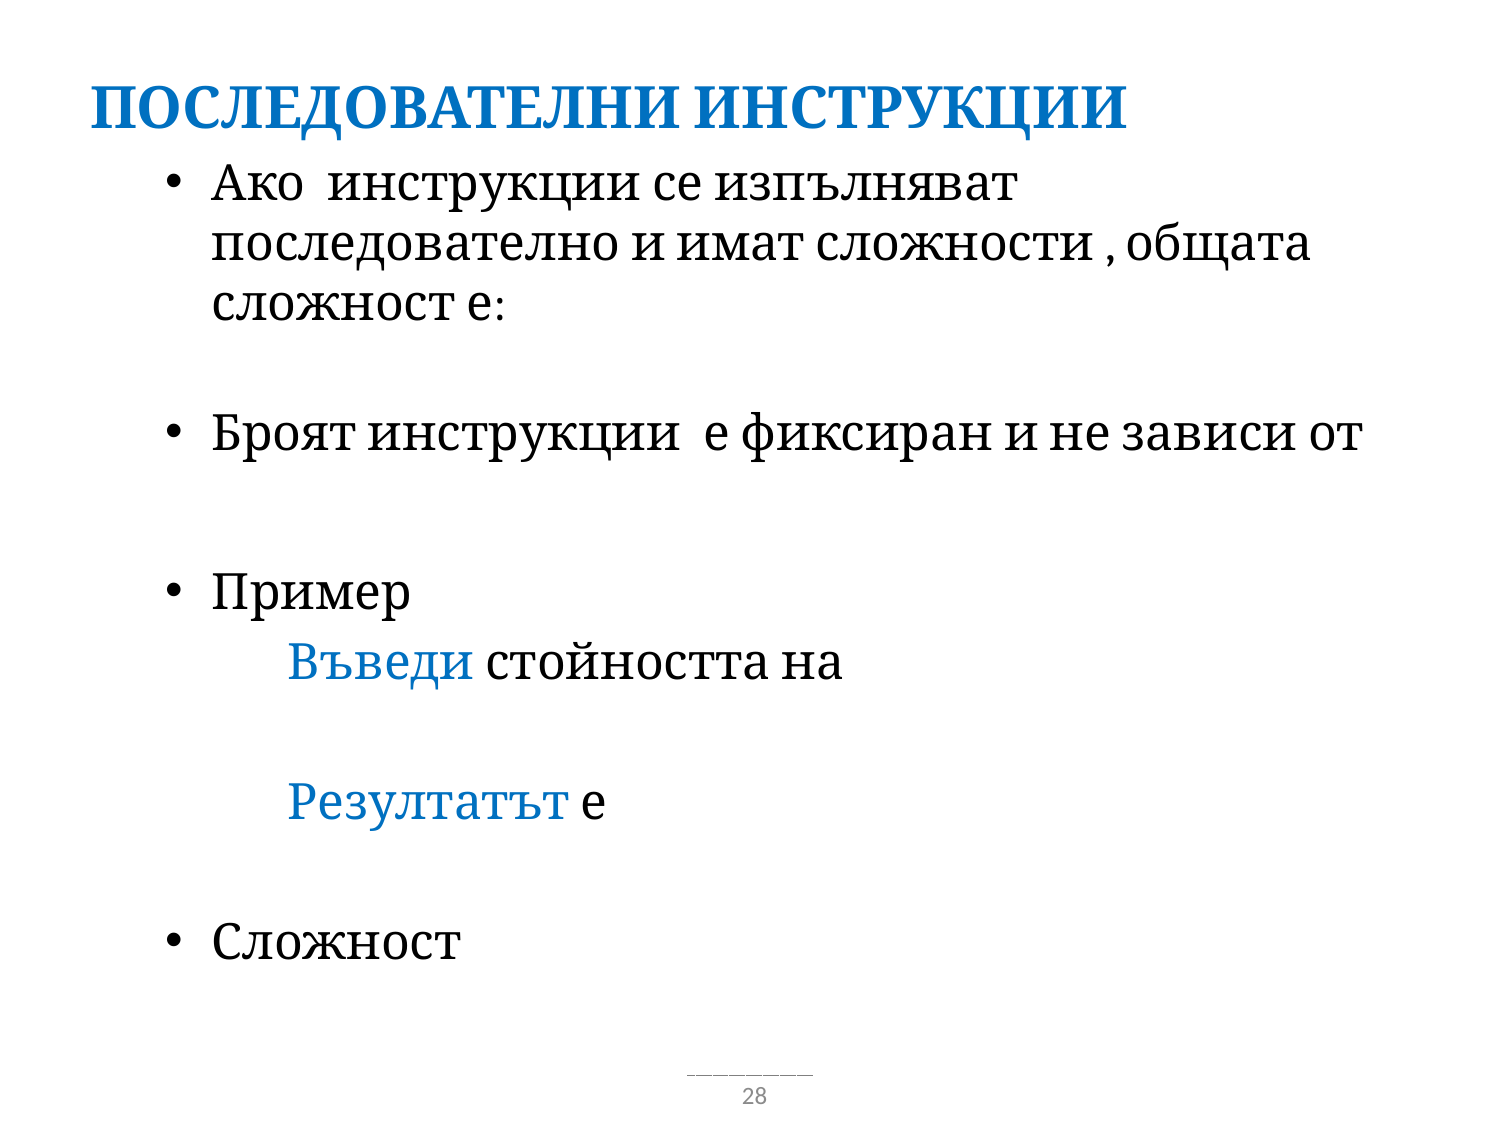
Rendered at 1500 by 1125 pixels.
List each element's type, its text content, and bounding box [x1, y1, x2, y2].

slide_number 28 [579, 1065, 930, 1125]
